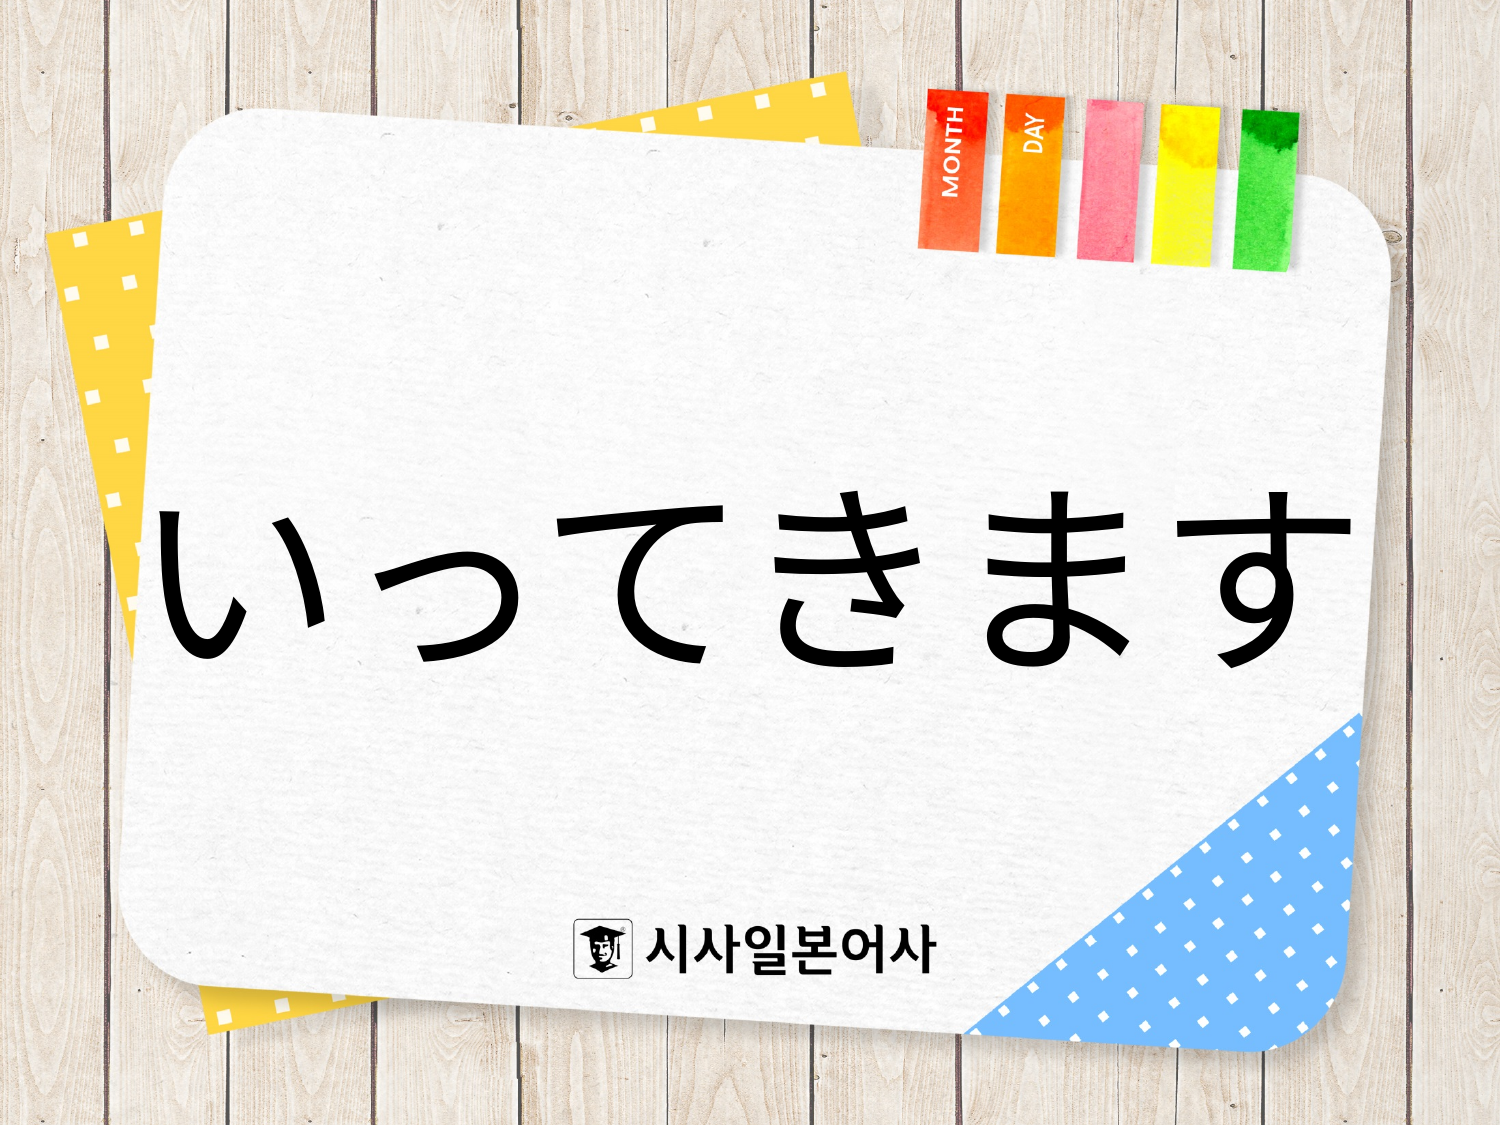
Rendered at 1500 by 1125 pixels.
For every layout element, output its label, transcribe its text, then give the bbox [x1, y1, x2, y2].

picture [0, 0, 1500, 1125]
title いってきます [75, 338, 1425, 811]
